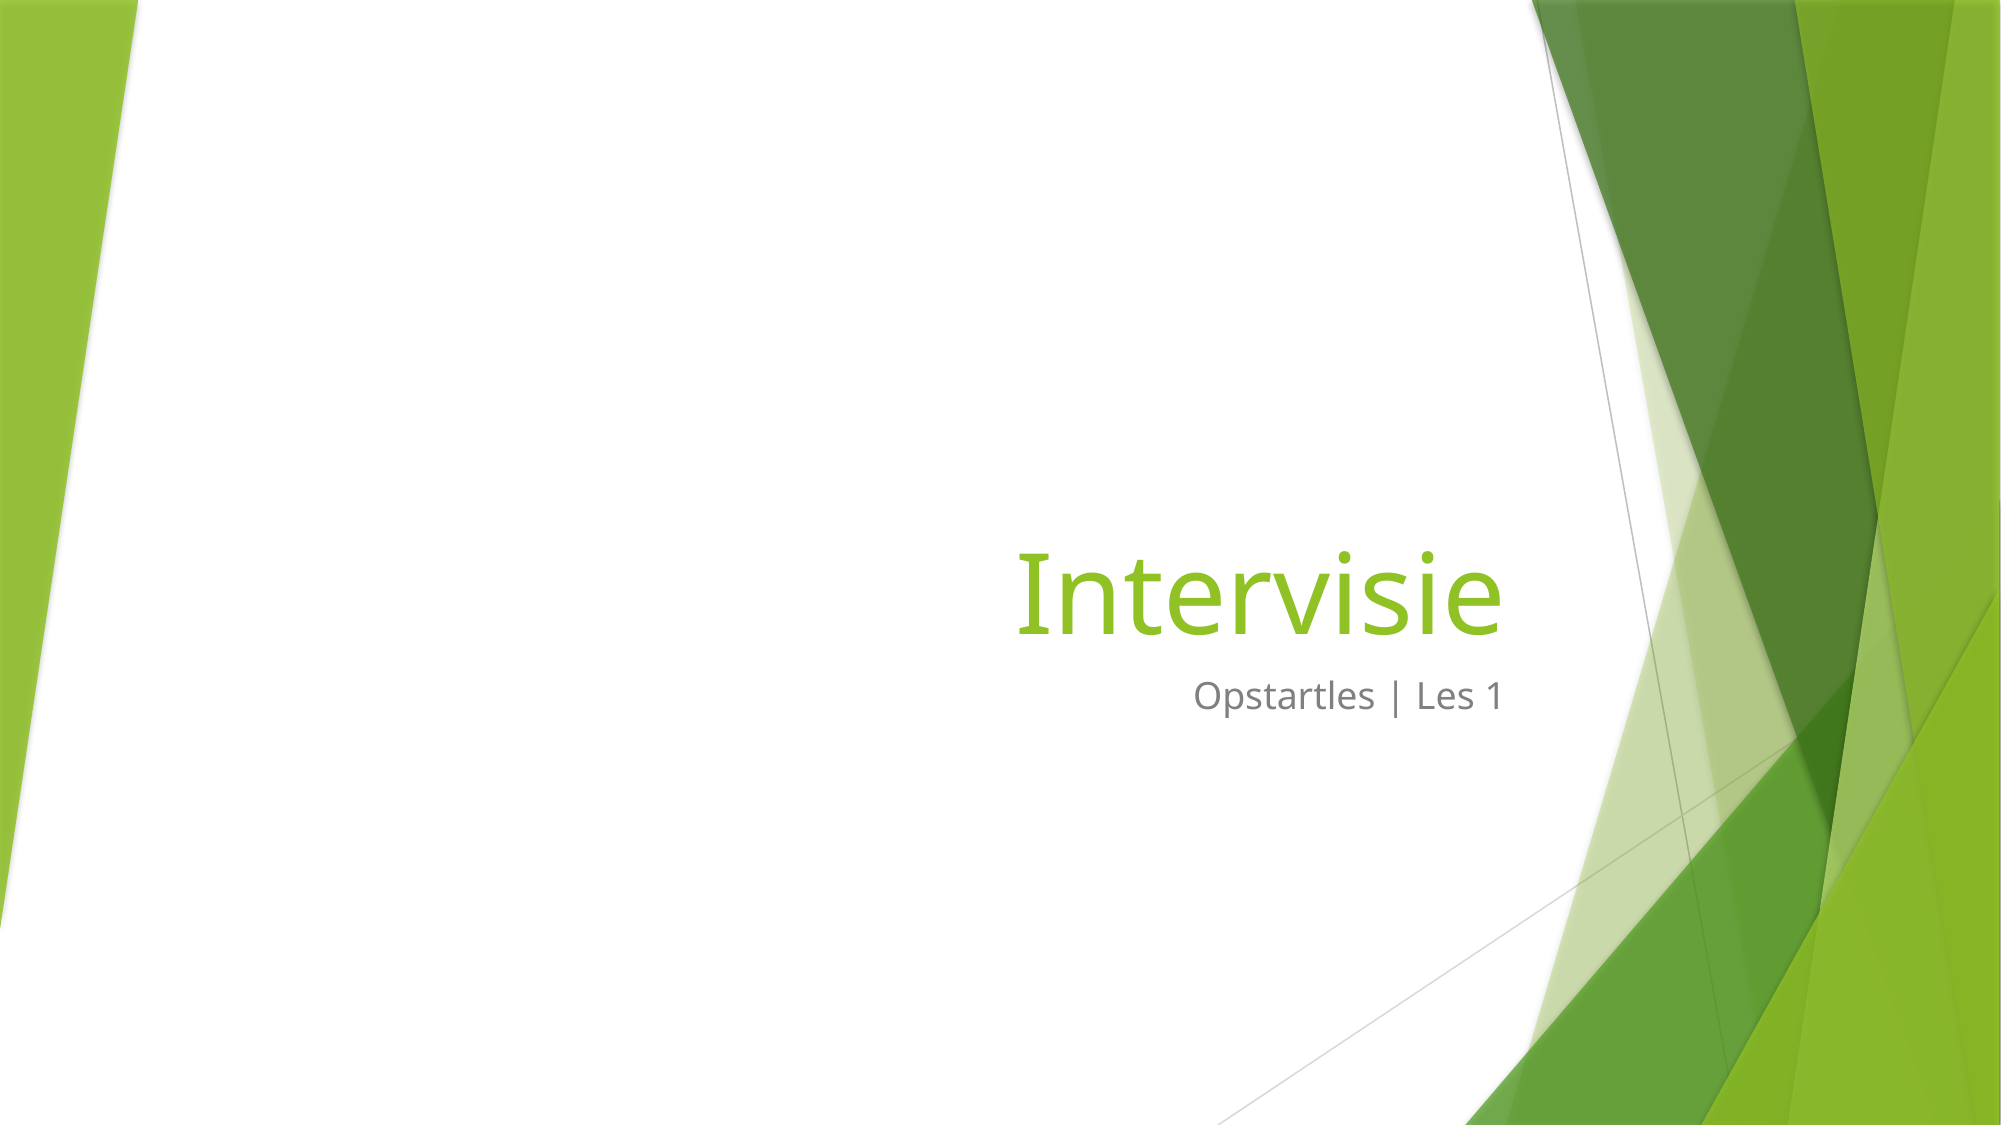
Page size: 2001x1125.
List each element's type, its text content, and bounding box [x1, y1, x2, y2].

subtitle Opstartles | Les 1 [247, 664, 1522, 845]
title Intervisie [247, 394, 1522, 664]
